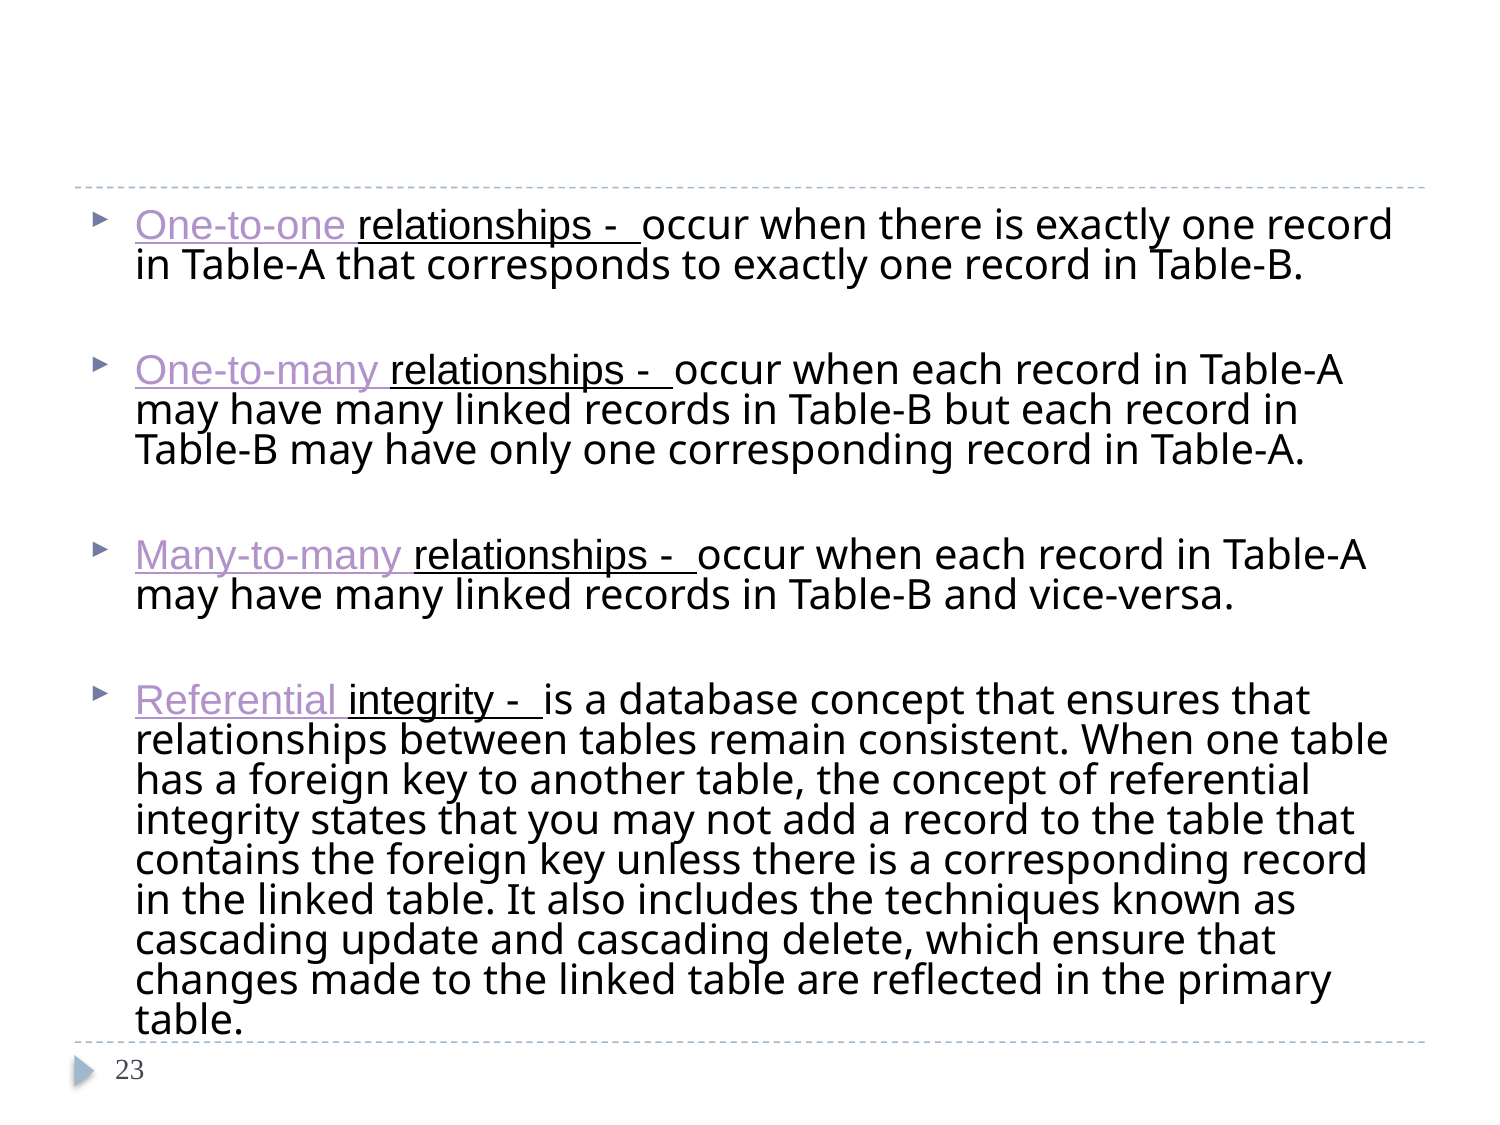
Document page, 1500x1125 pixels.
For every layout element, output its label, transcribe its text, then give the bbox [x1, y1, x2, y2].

list One-to-one relationships - occur when there is exactly one record in Table-A that corresponds to exactly one record in Table-B. One-to-many relationships - occur when each record in Table-A may have many linked records in Table-B but each record in Table-B may have only one corresponding record in Table-A. Many-to-many relationships - occur when each record in Table-A may have many linked records in Table-B and vice-versa. Referential integrity - is a database concept that ensures that relationships between tables remain consistent. When one table has a foreign key to another table, the concept of referential integrity states that you may not add a record to the table that contains the foreign key unless there is a corresponding record in the linked table. It also includes the techniques known as cascading update and cascading delete, which ensure that changes made to the linked table are reflected in the primary table. [74, 199, 1426, 1011]
slide_number 23 [100, 1042, 426, 1103]
